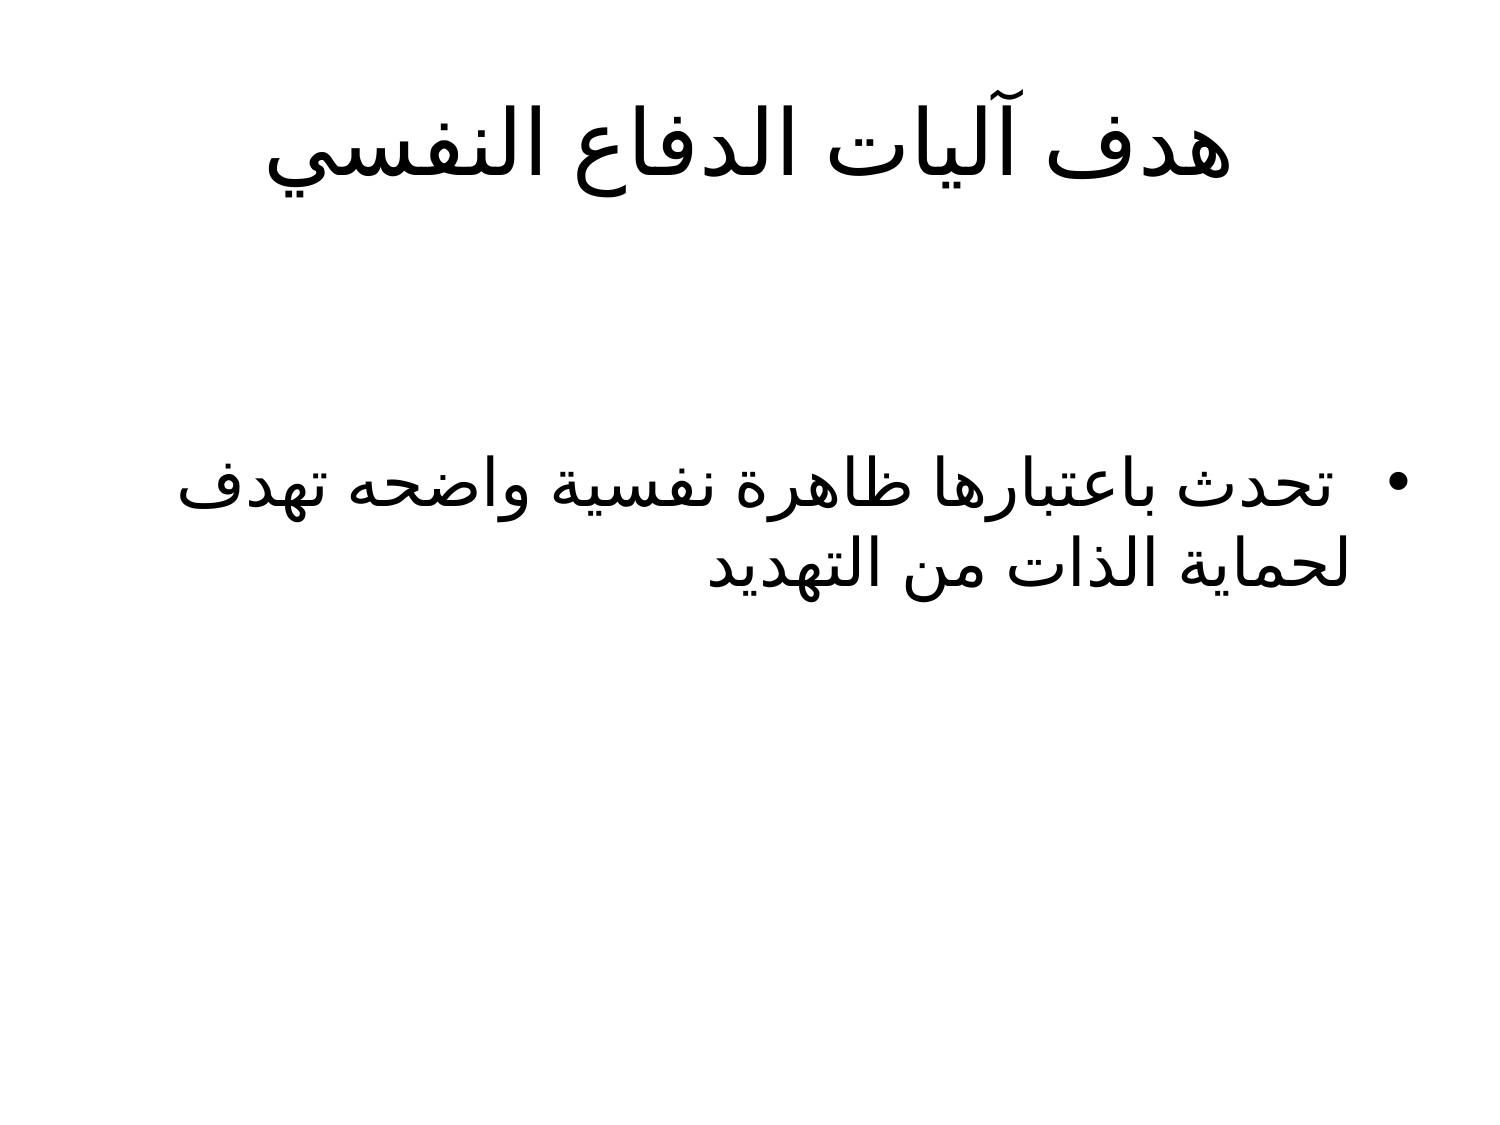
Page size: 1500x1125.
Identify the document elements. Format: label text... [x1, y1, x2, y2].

list تحدث باعتبارها ظاهرة نفسية واضحه تهدف لحماية الذات من التهديد [75, 432, 1425, 1005]
title هدف آليات الدفاع النفسي [75, 45, 1425, 233]
